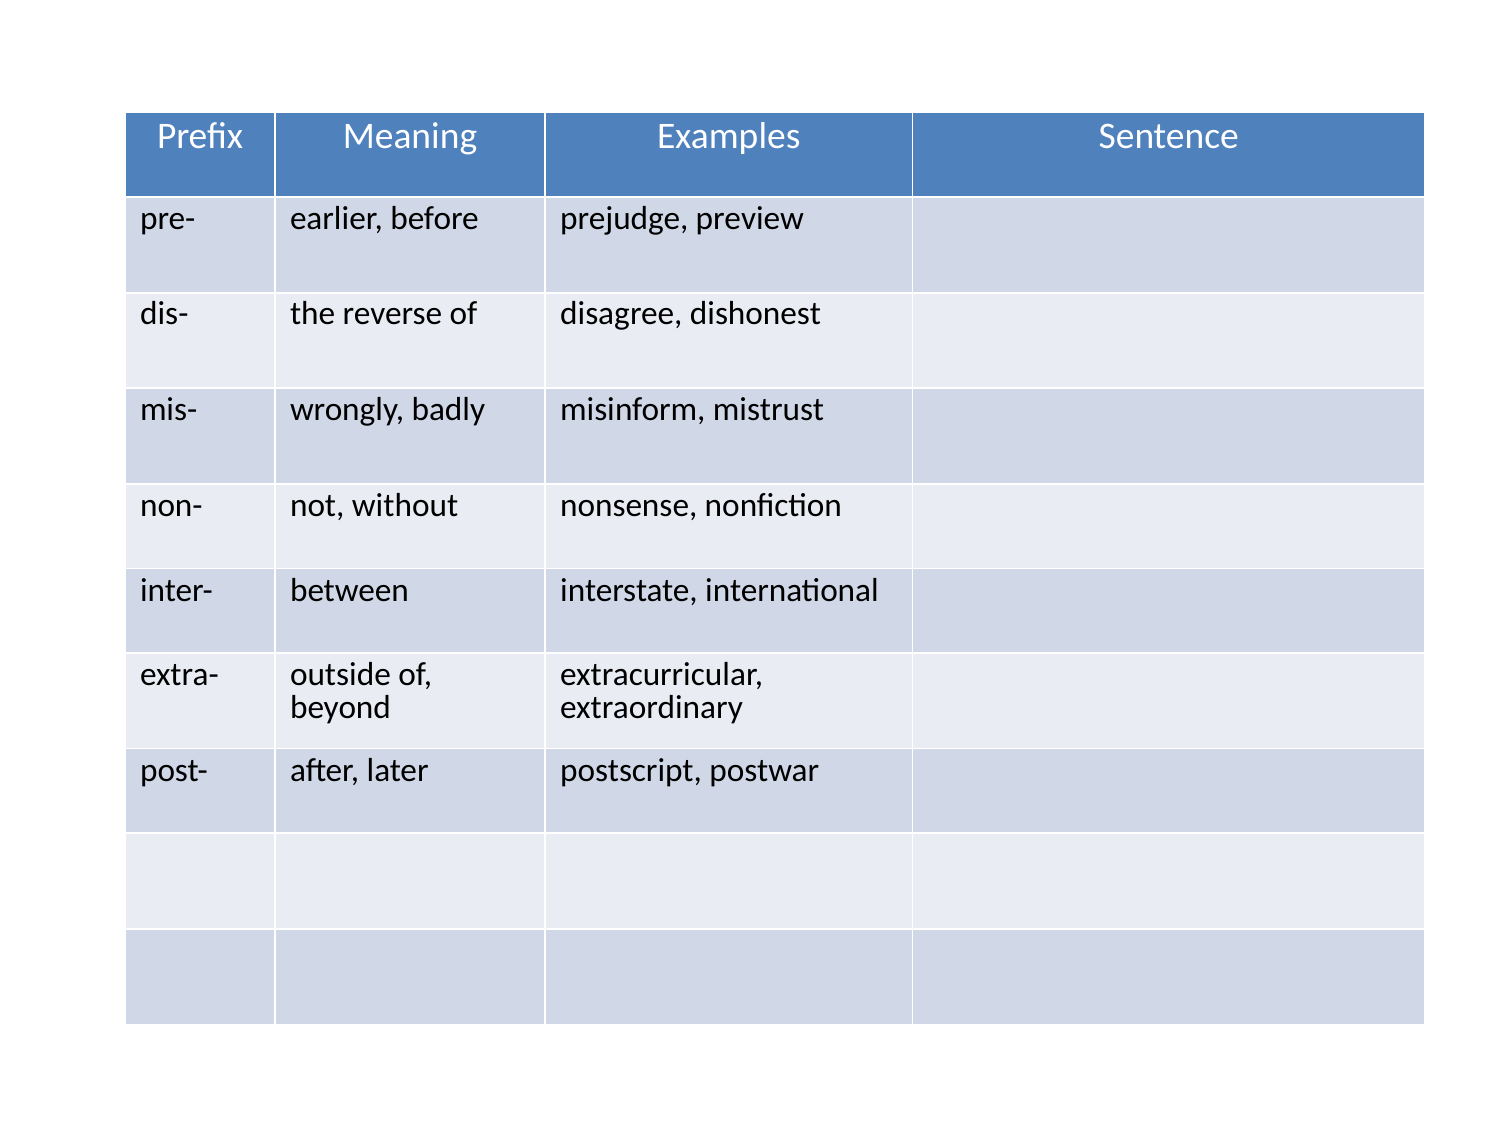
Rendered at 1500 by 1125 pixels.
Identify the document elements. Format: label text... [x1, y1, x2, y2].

table_cell pre- [126, 198, 274, 292]
table_cell the reverse of [276, 294, 544, 387]
table_cell postscript, postwar [546, 749, 912, 832]
table_cell after, later [276, 749, 544, 832]
table_cell extra- [126, 654, 274, 748]
table_cell [126, 834, 274, 928]
table_header Meaning [276, 113, 544, 196]
table_cell [276, 834, 544, 928]
table_cell [913, 834, 1424, 928]
table_cell wrongly, badly [276, 389, 544, 483]
table_cell non- [126, 485, 274, 568]
table_cell [913, 930, 1424, 1024]
table_cell nonsense, nonfiction [546, 485, 912, 568]
table_cell interstate, international [546, 569, 912, 652]
table_cell outside of, beyond [276, 654, 544, 748]
table_cell post- [126, 749, 274, 832]
table_cell earlier, before [276, 198, 544, 292]
table_cell extracurricular, extraordinary [546, 654, 912, 748]
table_cell inter- [126, 569, 274, 652]
table_header Examples [546, 113, 912, 196]
table_header Prefix [126, 113, 274, 196]
table_cell [913, 485, 1424, 568]
table_cell [913, 294, 1424, 387]
table_cell misinform, mistrust [546, 389, 912, 483]
table_cell [546, 930, 912, 1024]
table_cell [913, 389, 1424, 483]
table_cell not, without [276, 485, 544, 568]
table_cell between [276, 569, 544, 652]
table_cell [913, 198, 1424, 292]
table_cell dis- [126, 294, 274, 387]
table_cell [913, 654, 1424, 748]
table_cell [126, 930, 274, 1024]
table_cell [913, 749, 1424, 832]
table_cell mis- [126, 389, 274, 483]
table_cell prejudge, preview [546, 198, 912, 292]
table_cell [276, 930, 544, 1024]
table_header Sentence [913, 113, 1424, 196]
table_cell disagree, dishonest [546, 294, 912, 387]
table_cell [546, 834, 912, 928]
table_cell [913, 569, 1424, 652]
